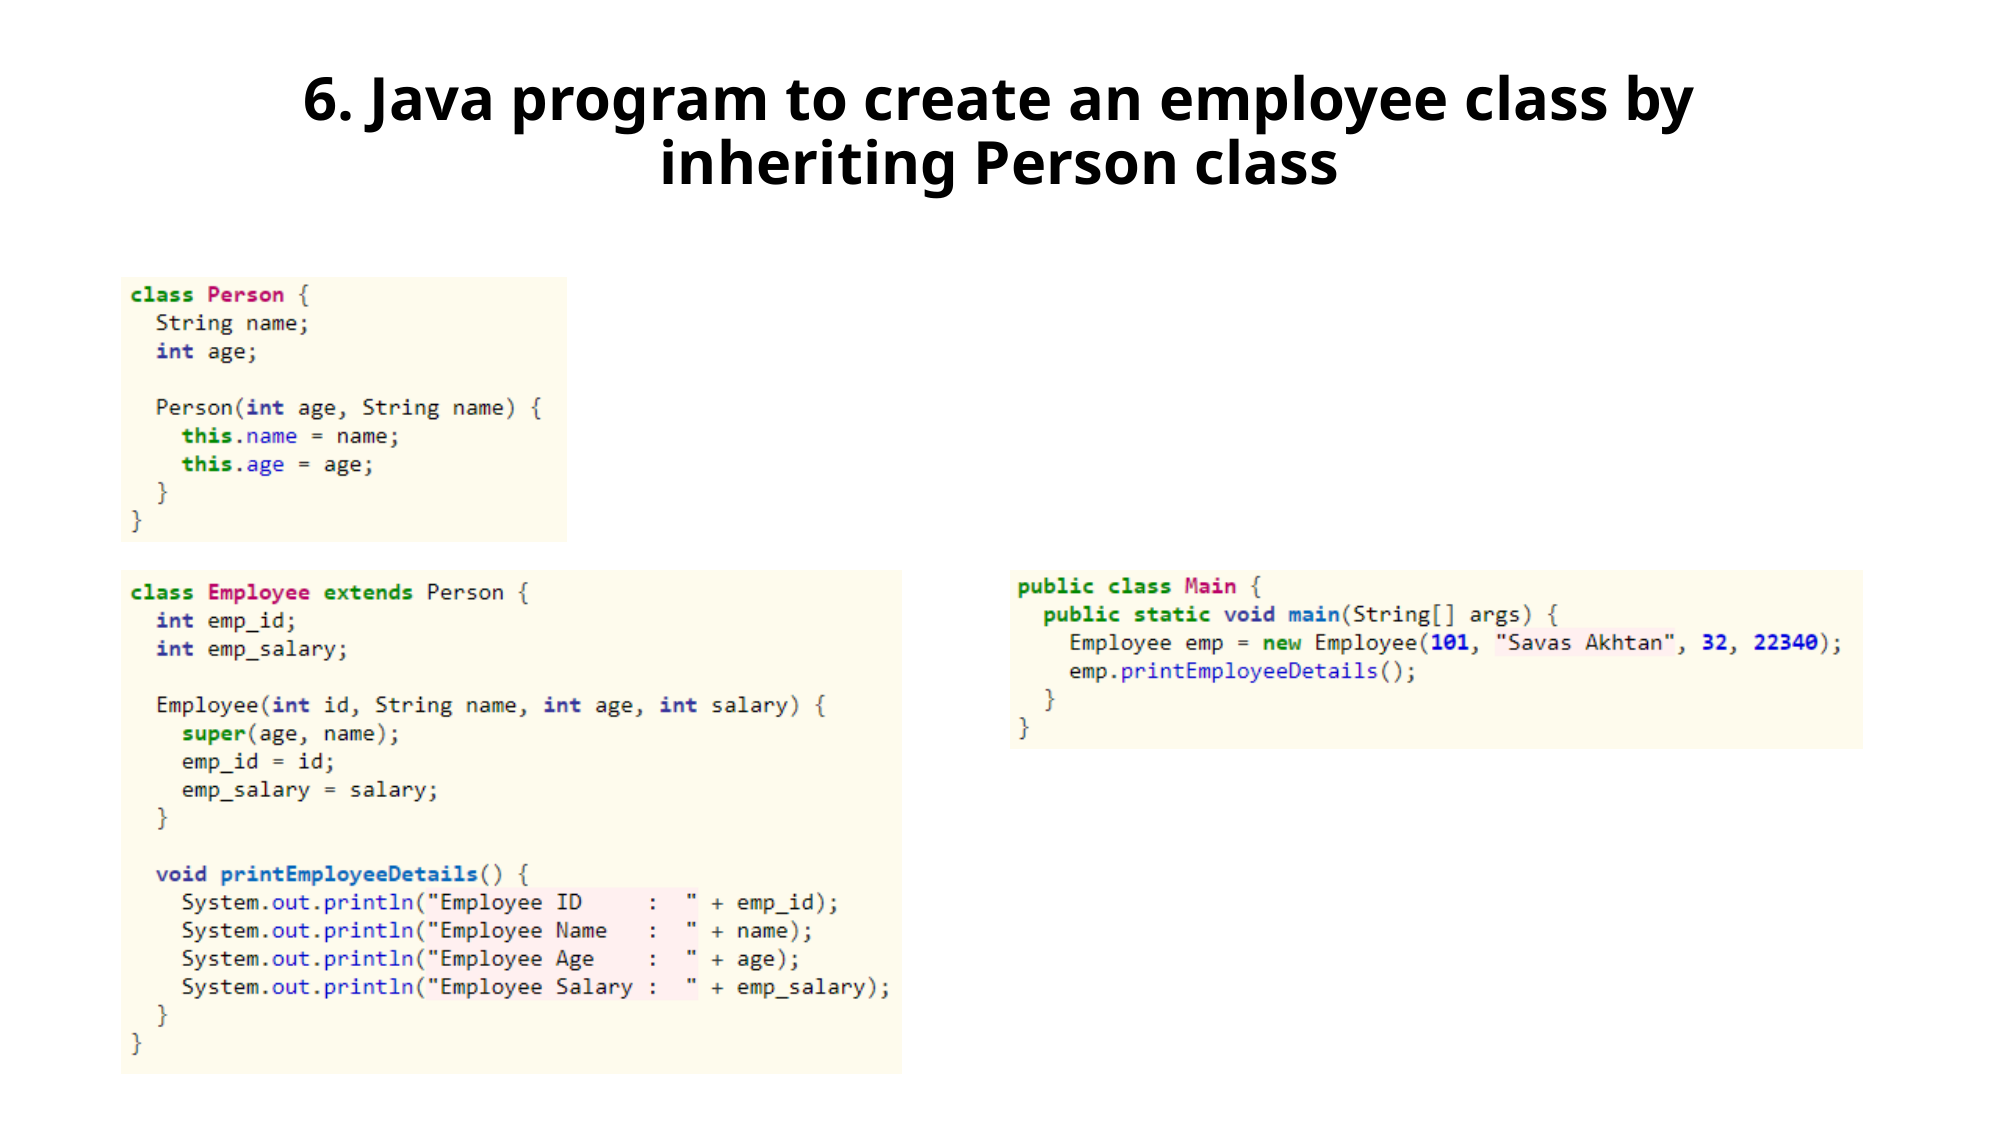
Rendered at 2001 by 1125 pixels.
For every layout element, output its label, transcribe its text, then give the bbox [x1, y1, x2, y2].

picture [121, 277, 567, 542]
title 6. Java program to create an employee class by inheriting Person class [137, 59, 1863, 278]
picture [121, 570, 902, 1074]
picture [1010, 570, 1863, 749]
